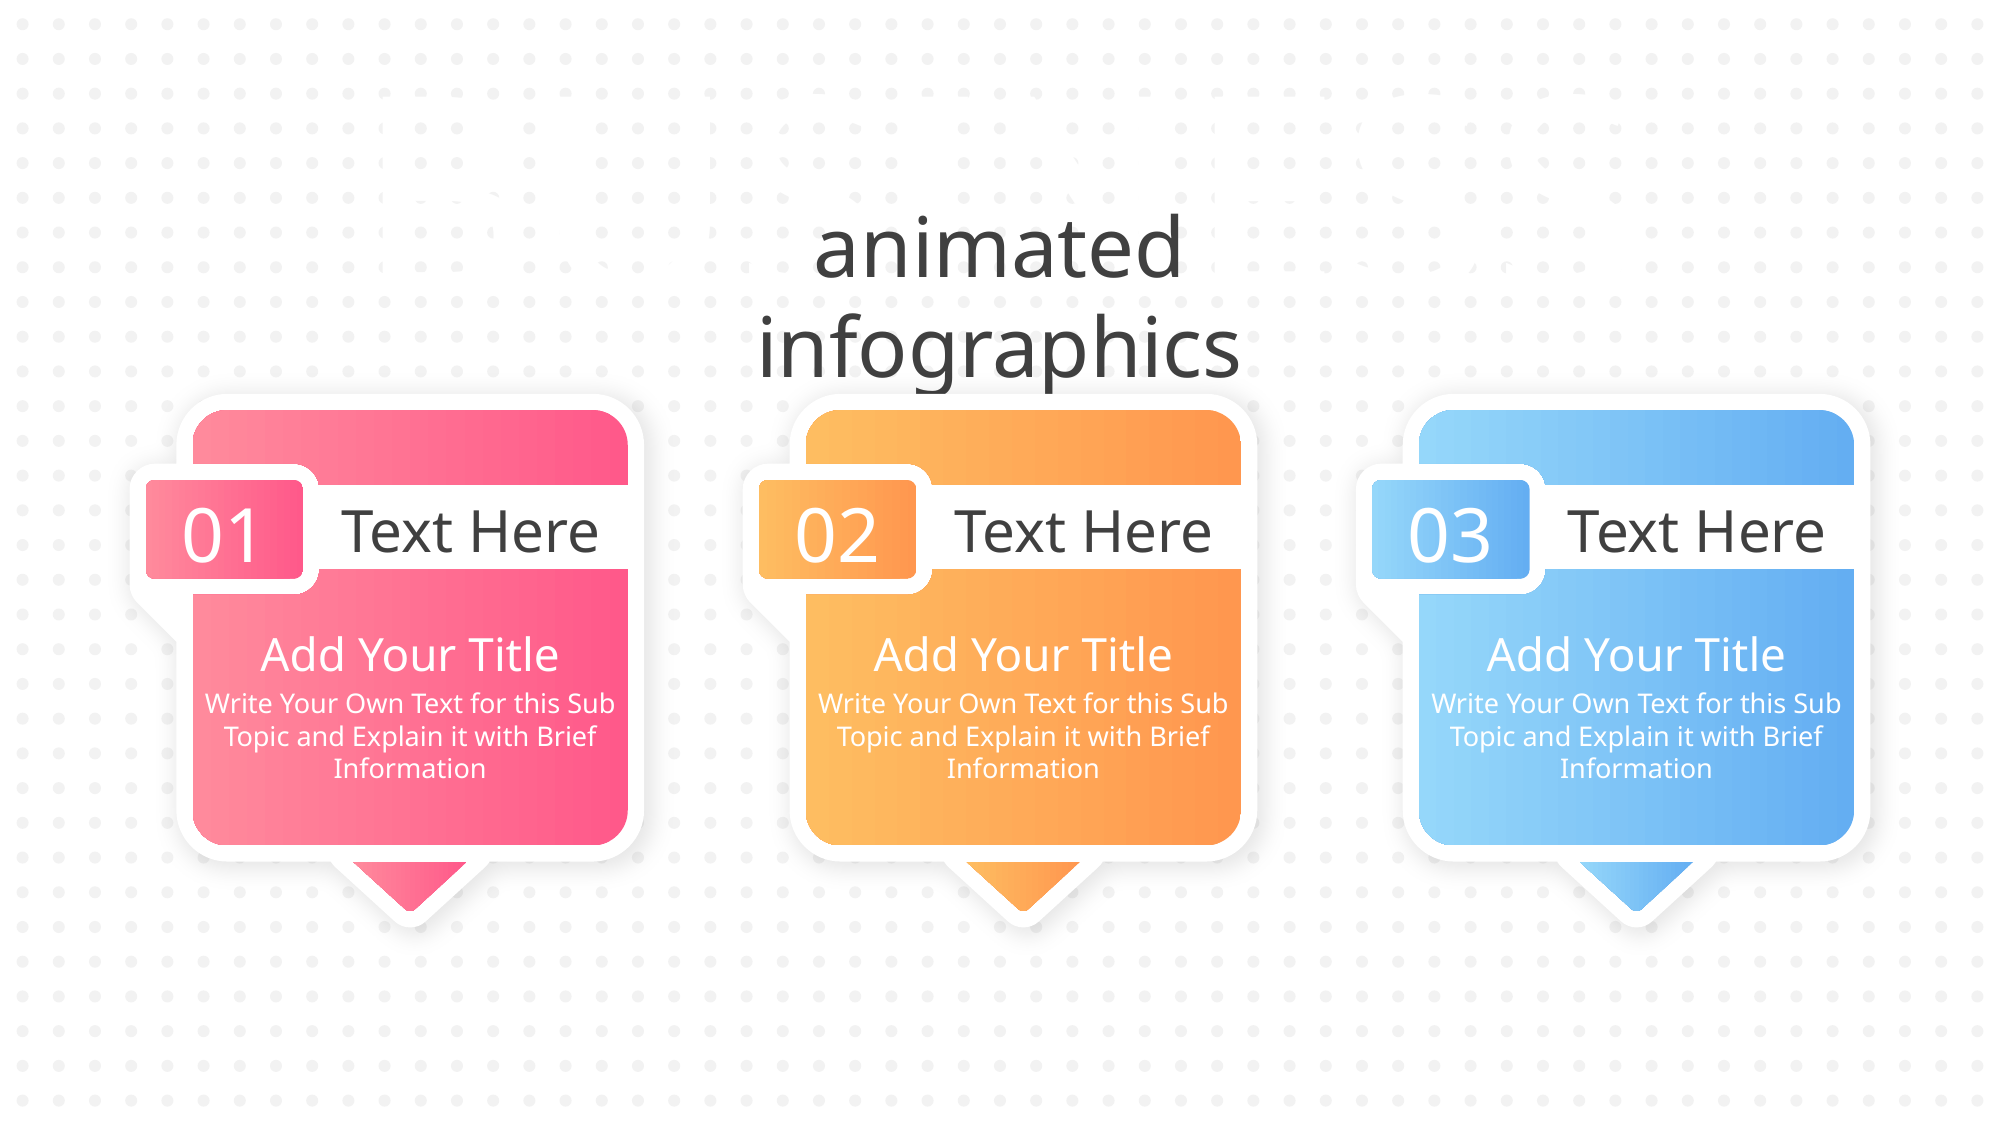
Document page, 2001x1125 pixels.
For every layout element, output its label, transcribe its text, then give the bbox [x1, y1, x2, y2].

text_box BUSINESS [269, 10, 1731, 356]
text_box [1355, 393, 1871, 928]
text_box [758, 479, 917, 587]
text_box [1372, 479, 1530, 587]
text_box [129, 393, 645, 928]
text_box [145, 479, 304, 587]
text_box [742, 393, 1258, 928]
text_box animated infographics [569, 186, 1431, 402]
